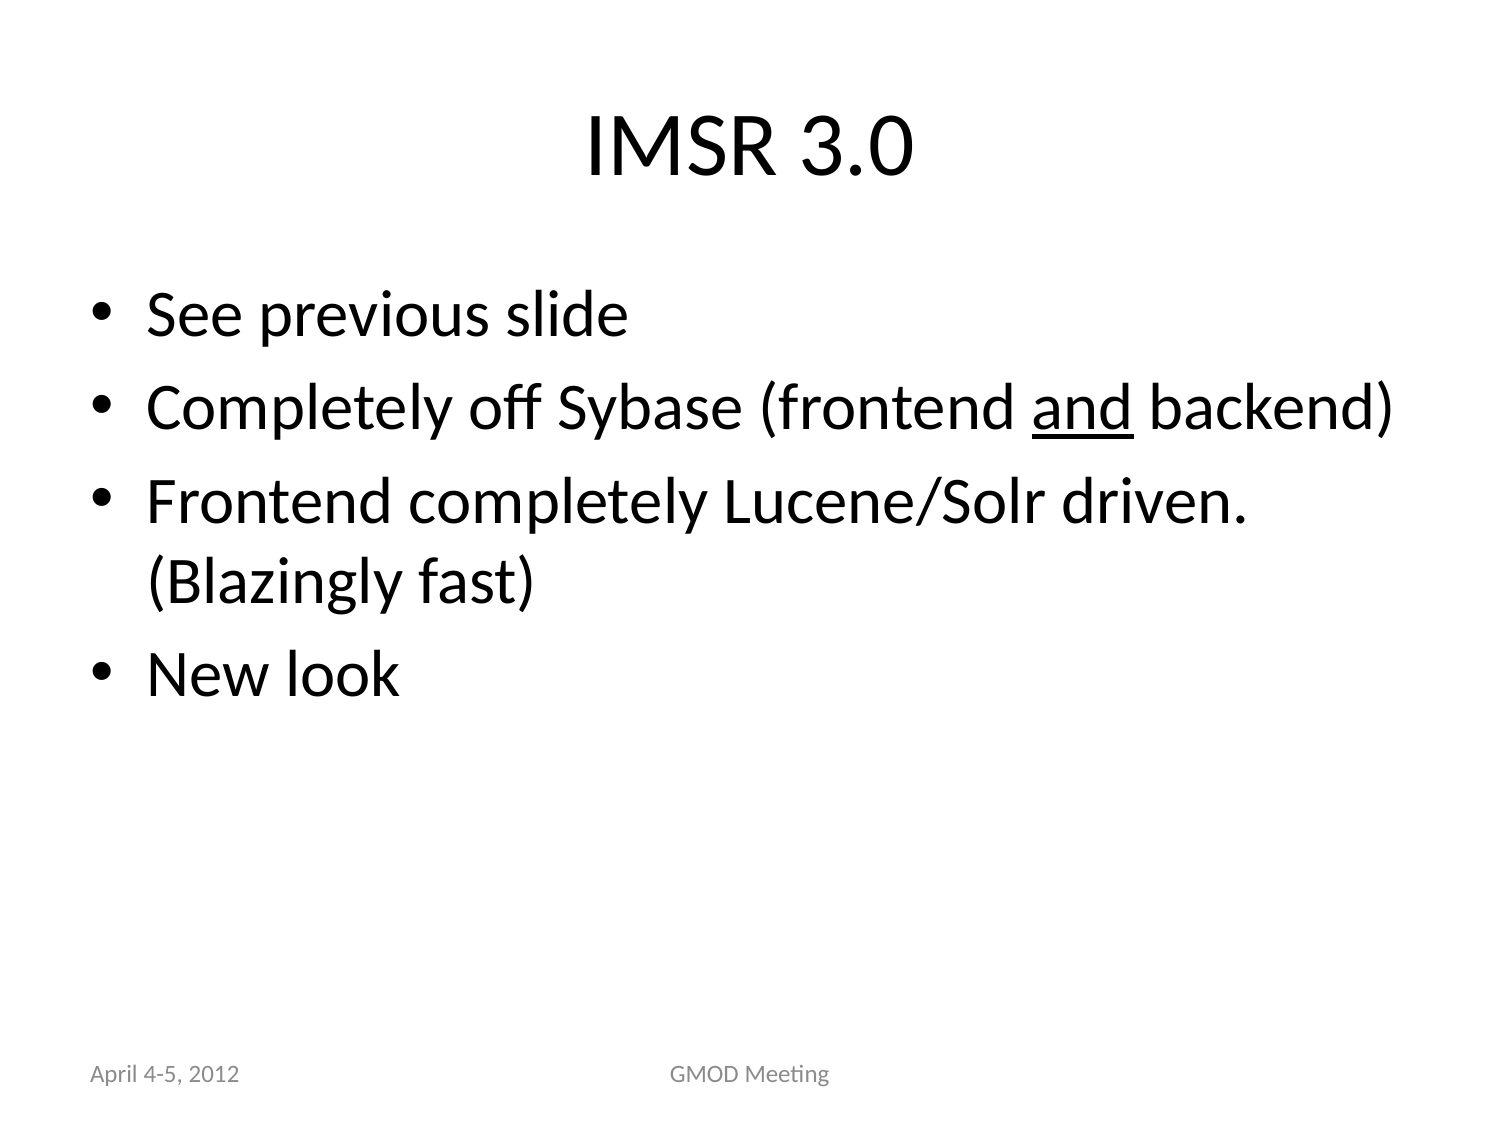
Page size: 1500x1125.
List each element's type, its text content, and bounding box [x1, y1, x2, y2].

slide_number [75, 1042, 425, 1103]
title IMSR 3.0 [75, 45, 1425, 233]
list See previous slide Completely off Sybase (frontend and backend) Frontend completely Lucene/Solr driven. (Blazingly fast) New look [75, 262, 1425, 1005]
footer GMOD Meeting [512, 1042, 988, 1103]
